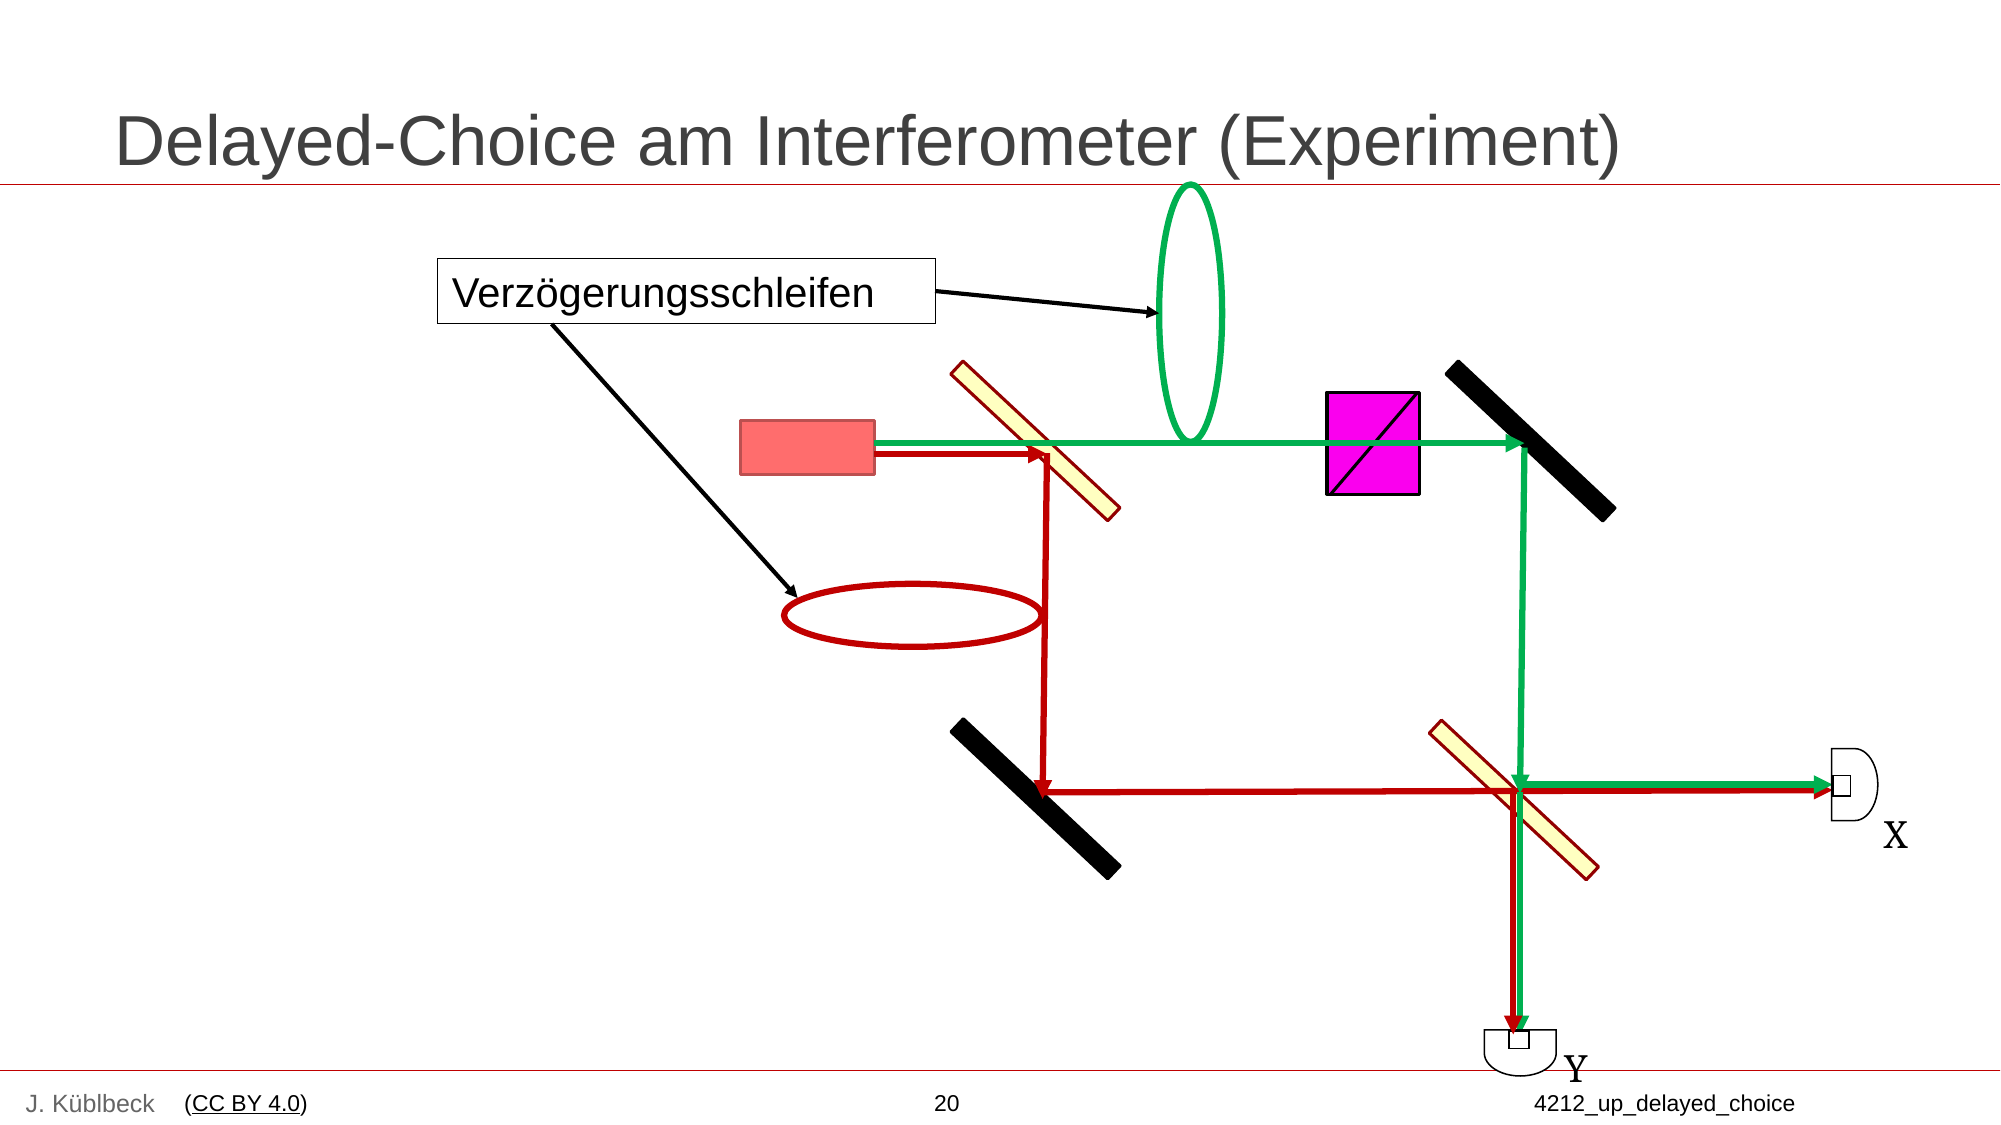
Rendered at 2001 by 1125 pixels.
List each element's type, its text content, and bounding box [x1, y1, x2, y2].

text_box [739, 420, 1925, 1099]
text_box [436, 184, 1223, 648]
title Delayed-Choice am Interferometer (Experiment) [99, 90, 1900, 185]
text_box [1326, 391, 1420, 417]
